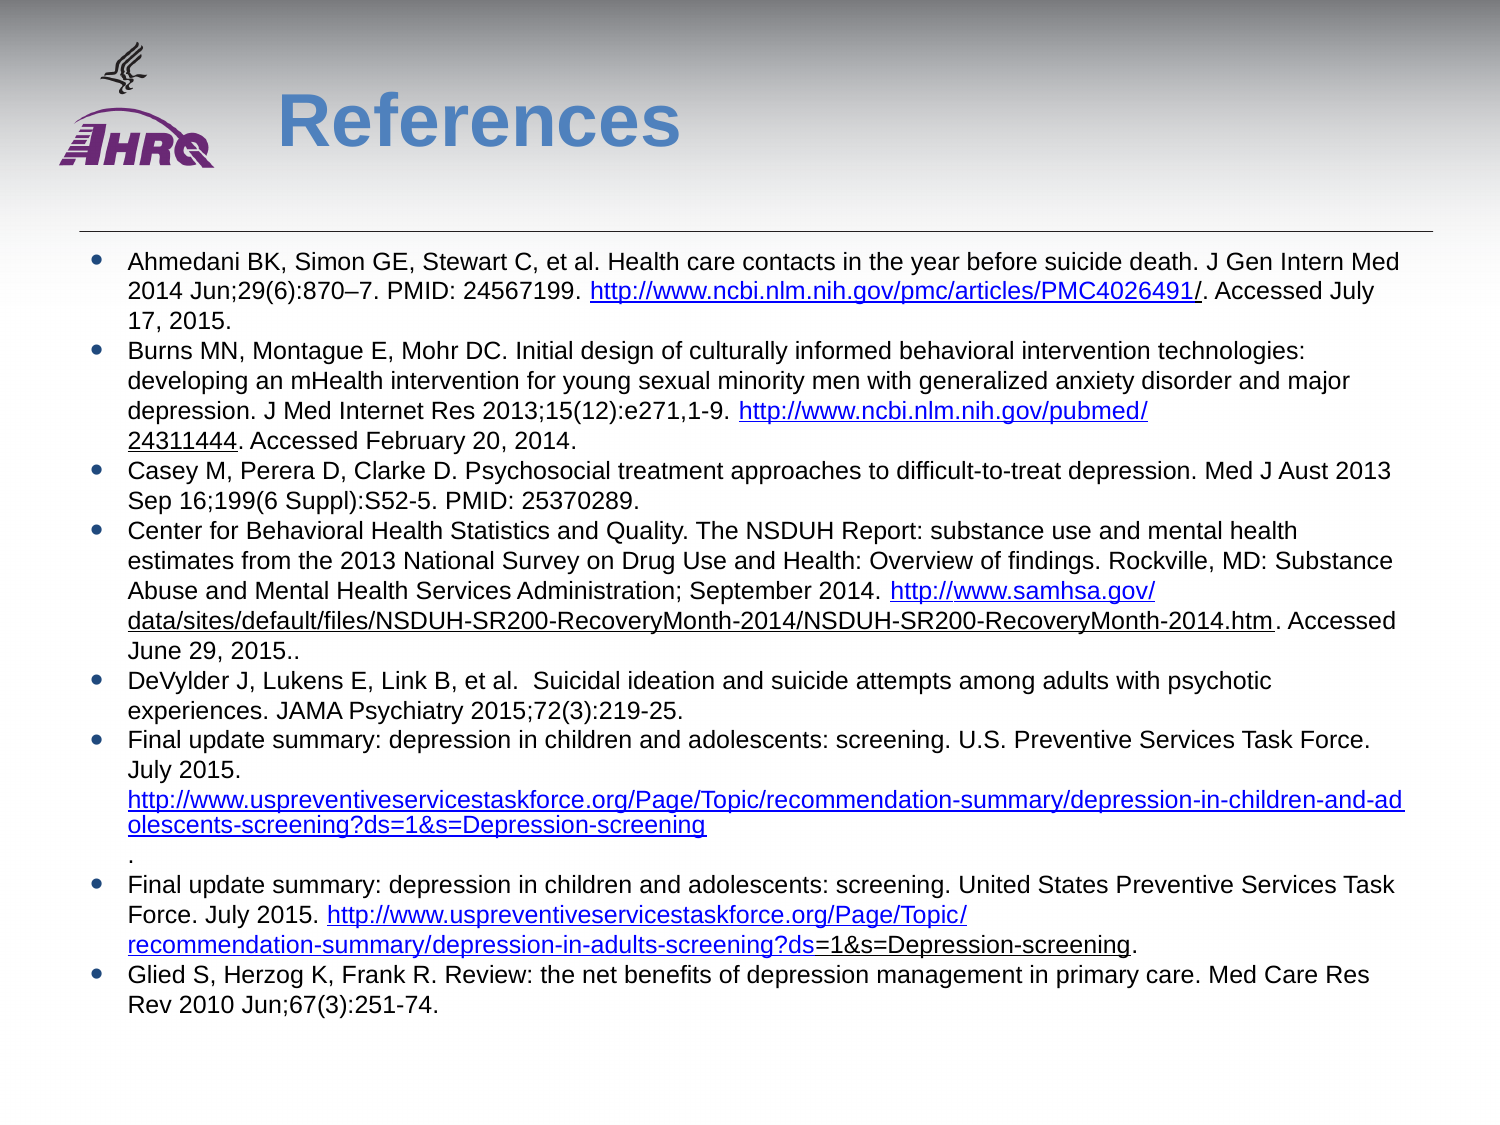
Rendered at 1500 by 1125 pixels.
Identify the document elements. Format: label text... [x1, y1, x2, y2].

title References [262, 45, 1425, 188]
list Ahmedani BK, Simon GE, Stewart C, et al. Health care contacts in the year before suicide death. J Gen Intern Med 2014 Jun;29(6):870–7. PMID: 24567199. http://www.ncbi.nlm.nih.gov/pmc/articles/PMC4026491/. Accessed July 17, 2015. Burns MN, Montague E, Mohr DC. Initial design of culturally informed behavioral intervention technologies: developing an mHealth intervention for young sexual minority men with generalized anxiety disorder and major depression. J Med Internet Res 2013;15(12):e271,1-9. http://www.ncbi.nlm.nih.gov/pubmed/ 24311444. Accessed February 20, 2014. Casey M, Perera D, Clarke D. Psychosocial treatment approaches to difficult-to-treat depression. Med J Aust 2013 Sep 16;199(6 Suppl):S52-5. PMID: 25370289. Center for Behavioral Health Statistics and Quality. The NSDUH Report: substance use and mental health estimates from the 2013 National Survey on Drug Use and Health: Overview of findings. Rockville, MD: Substance Abuse and Mental Health Services Administration; September 2014. http://www.samhsa.gov/ data/sites/default/files/NSDUH-SR200-RecoveryMonth-2014/NSDUH-SR200-RecoveryMonth-2014.htm. Accessed June 29, 2015.. DeVylder J, Lukens E, Link B, et al. Suicidal ideation and suicide attempts among adults with psychotic experiences. JAMA Psychiatry 2015;72(3):219-25. Final update summary: depression in children and adolescents: screening. U.S. Preventive Services Task Force. July 2015. http://www.uspreventiveservicestaskforce.org/Page/Topic/recommendation-summary/depression-in-children-and-adolescents-screening?ds=1&s=Depression-screening. Final update summary: depression in children and adolescents: screening. United States Preventive Services Task Force. July 2015. http://www.uspreventiveservicestaskforce.org/Page/Topic/ recommendation-summary/depression-in-adults-screening?ds=1&s=Depression-screening. Glied S, Herzog K, Frank R. Review: the net benefits of depression management in primary care. Med Care Res Rev 2010 Jun;67(3):251-74. [75, 237, 1425, 1063]
picture [0, 0, 1500, 1125]
